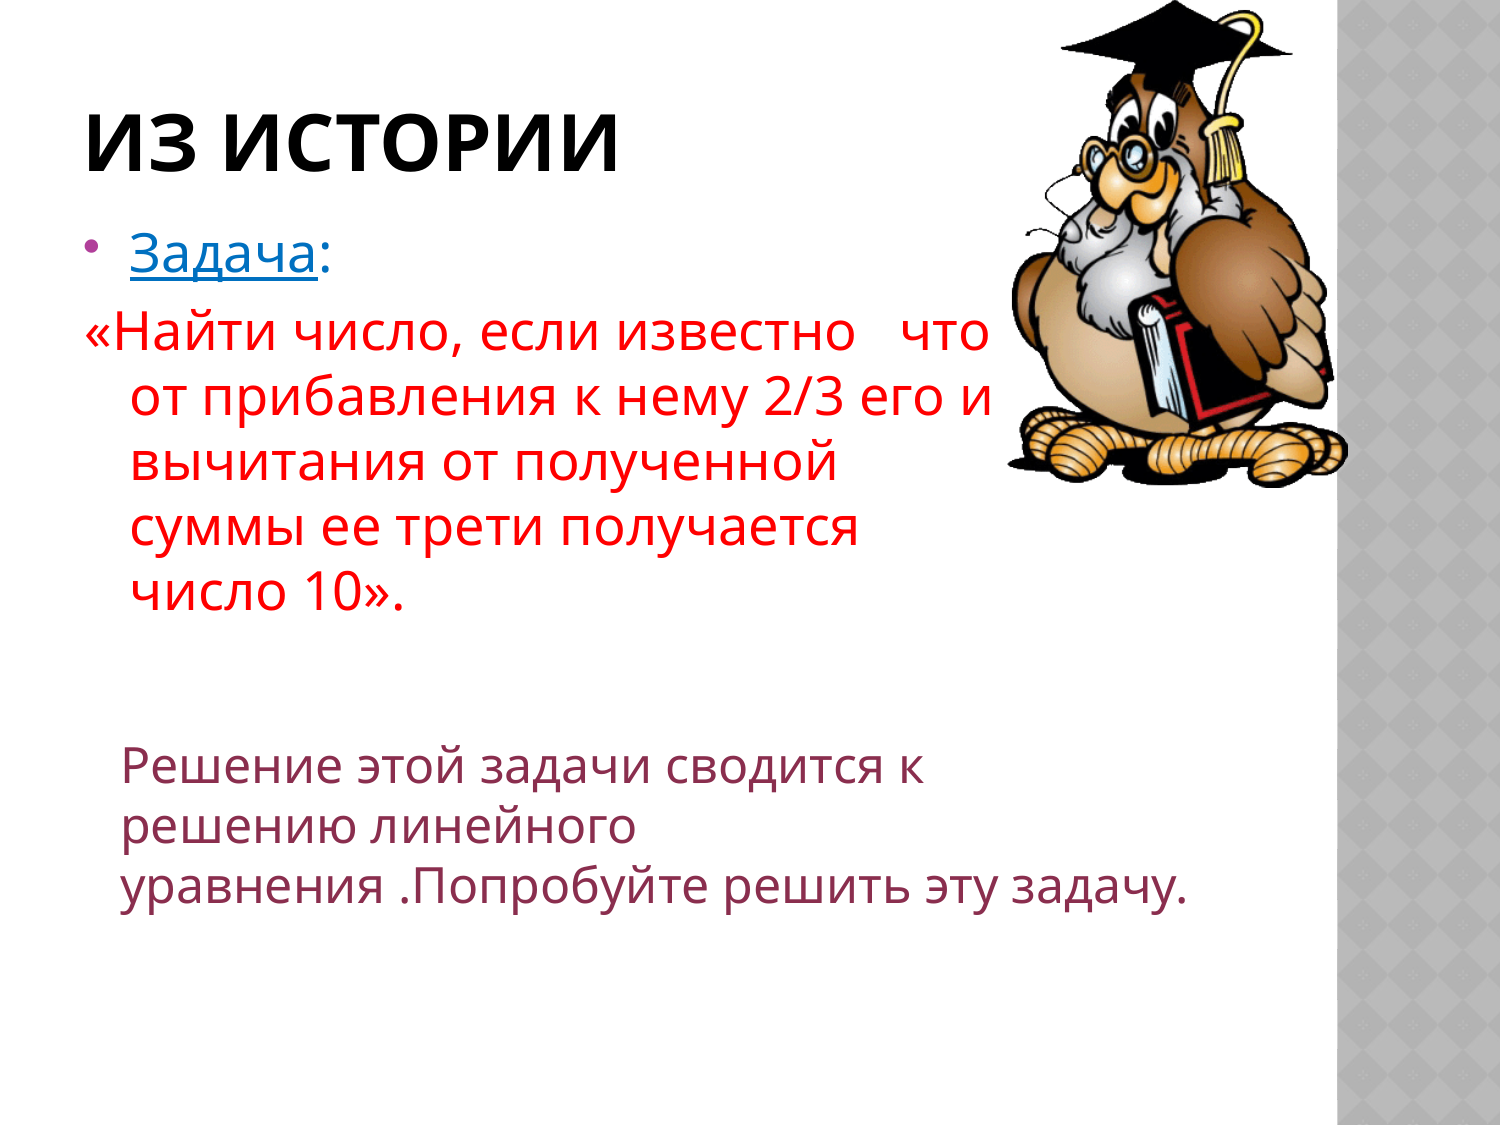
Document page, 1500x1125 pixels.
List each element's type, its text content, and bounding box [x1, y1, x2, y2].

text_box Решение этой задачи сводится к решению линейного уравнения .Попробуйте решить эту задачу. [105, 726, 1231, 922]
picture [1007, 0, 1349, 488]
title Из истории [75, 52, 1001, 188]
list Задача: «Найти число, если известно что от прибавления к нему 2/3 его и вычитания от полученной суммы ее трети получается число 10». [70, 210, 1020, 657]
